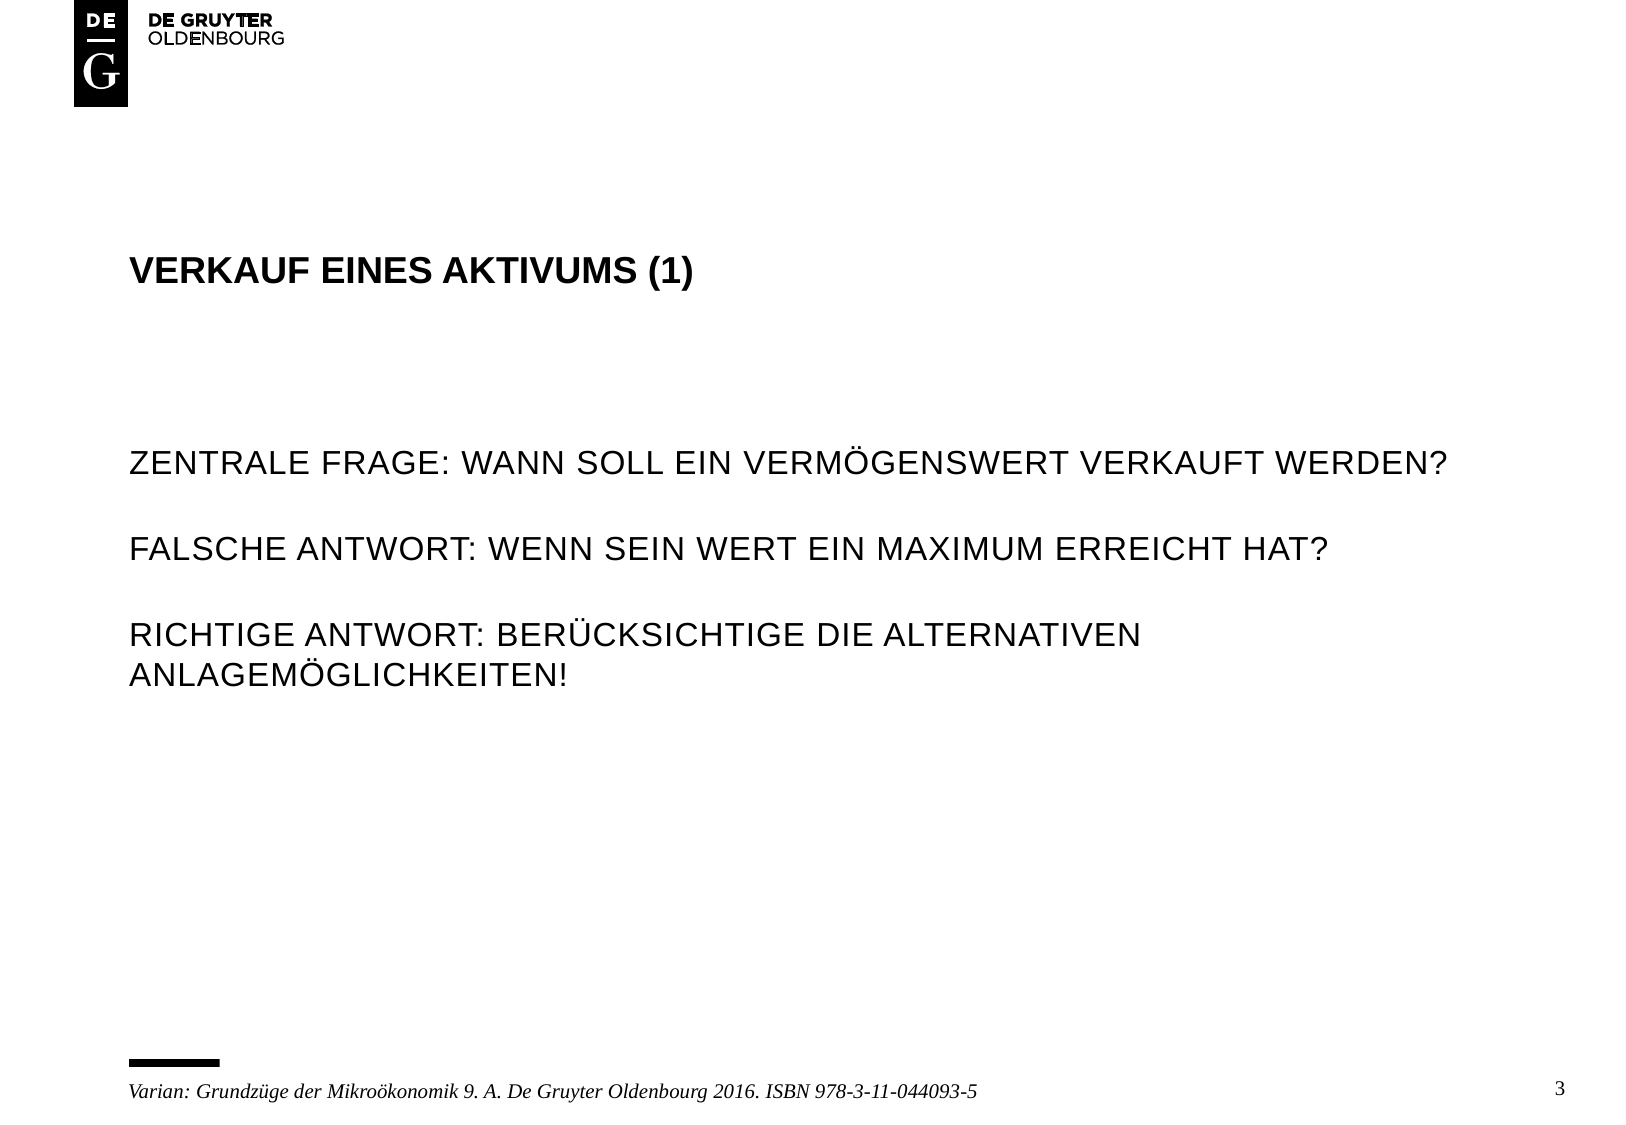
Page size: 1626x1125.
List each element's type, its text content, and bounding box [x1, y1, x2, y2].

list Zentrale frage: wann soll ein vermögenswert verkauft werden? Falsche antwort: wenn sein wert ein maximum erreicht hat? Richtige antwort: berücksichtige die alternativen anlagemöglichkeiten! [129, 355, 1556, 1018]
title Verkauf eines aktivums (1) [129, 245, 1556, 328]
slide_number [128, 1077, 1539, 1108]
slide_number 3 [1554, 1074, 1614, 1104]
